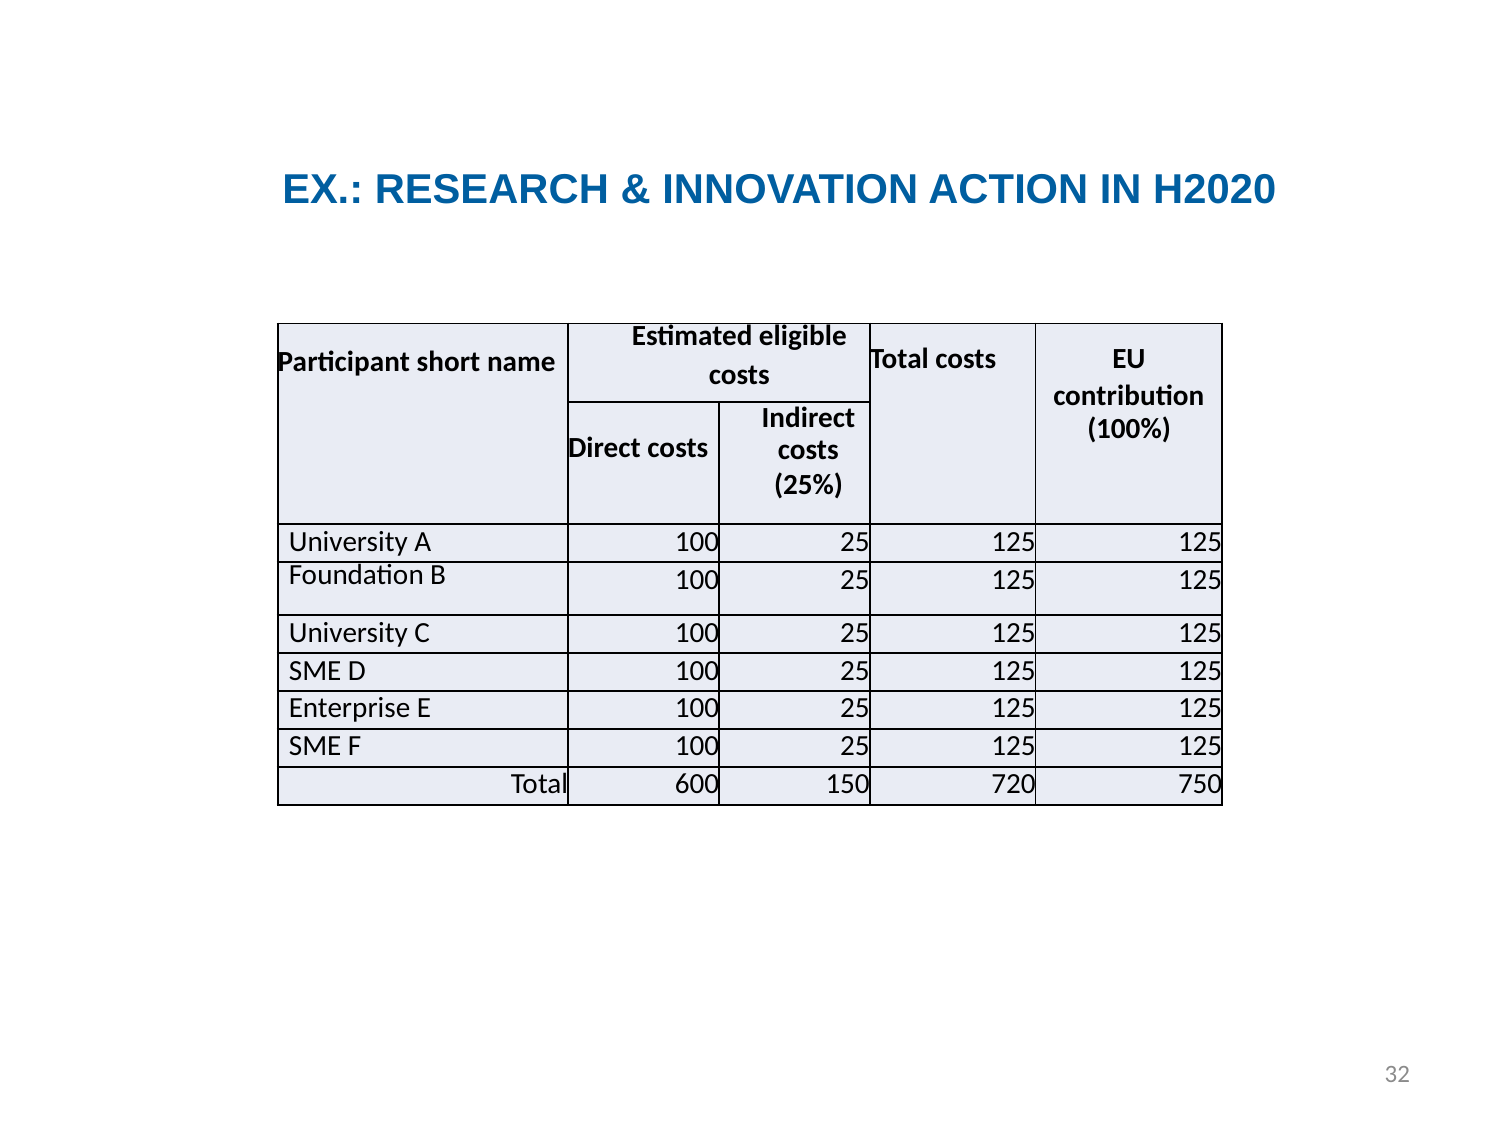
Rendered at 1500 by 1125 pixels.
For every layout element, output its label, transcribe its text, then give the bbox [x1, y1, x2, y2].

table_header Total costs [871, 324, 1035, 523]
table_cell 25 [720, 730, 869, 766]
table_cell 25 [720, 563, 869, 614]
table_header EU contribution (100%) [1036, 324, 1221, 523]
table_cell 720 [871, 768, 1035, 804]
table_cell 25 [720, 616, 869, 652]
table_cell Foundation B [279, 563, 567, 614]
table_cell 100 [569, 563, 718, 614]
table_cell SME D [279, 654, 567, 690]
slide_number 32 [1074, 1042, 1425, 1103]
table_cell 25 [720, 692, 869, 728]
table_cell University C [279, 616, 567, 652]
table_cell 100 [569, 730, 718, 766]
table_cell University A [279, 525, 567, 561]
table_cell 25 [720, 654, 869, 690]
table_header Participant short name [279, 324, 567, 523]
table_cell 600 [569, 768, 718, 804]
table_cell 125 [1036, 616, 1221, 652]
table_cell 125 [1036, 654, 1221, 690]
table_cell 125 [871, 563, 1035, 614]
table_cell 750 [1036, 768, 1221, 804]
table_header Estimated eligible costs [569, 324, 869, 401]
table_cell 150 [720, 768, 869, 804]
table_cell SME F [279, 730, 567, 766]
table_cell 125 [1036, 692, 1221, 728]
table_cell 100 [569, 692, 718, 728]
table_cell Direct costs [569, 403, 718, 523]
table_cell 125 [1036, 563, 1221, 614]
text_box EX.: RESEARCH & INNOVATION ACTION IN H2020 [267, 154, 1292, 219]
table_cell 100 [569, 525, 718, 561]
table_cell 125 [871, 692, 1035, 728]
table_cell 125 [871, 654, 1035, 690]
table_cell 25 [720, 525, 869, 561]
table_cell 100 [569, 616, 718, 652]
table_cell 125 [871, 616, 1035, 652]
table_cell 100 [569, 654, 718, 690]
table_cell Total [279, 768, 567, 804]
table_cell 125 [1036, 730, 1221, 766]
table_cell 125 [1036, 525, 1221, 561]
table_cell 125 [871, 525, 1035, 561]
table_cell Enterprise E [279, 692, 567, 728]
table_cell 125 [871, 730, 1035, 766]
table_cell Indirect costs (25%) [720, 403, 869, 523]
